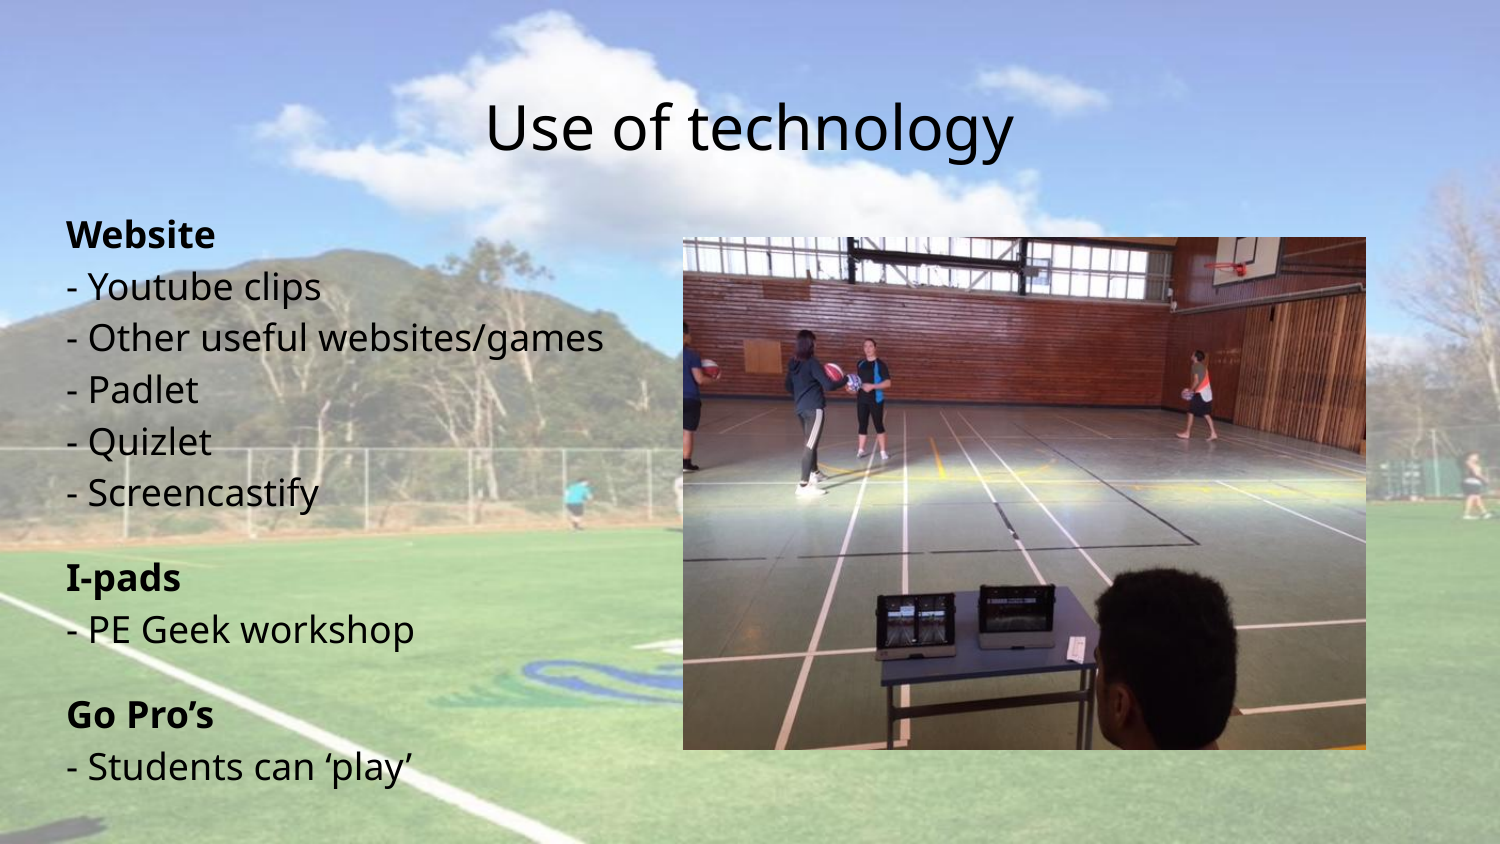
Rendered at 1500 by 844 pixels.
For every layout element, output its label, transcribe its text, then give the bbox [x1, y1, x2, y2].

title Use of technology [51, 72, 1449, 167]
list Website - Youtube clips - Other useful websites/games - Padlet - Quizlet - Screencastify I-pads - PE Geek workshop Go Pro’s - Students can ‘play’ [51, 189, 1449, 750]
picture [0, 0, 1500, 844]
